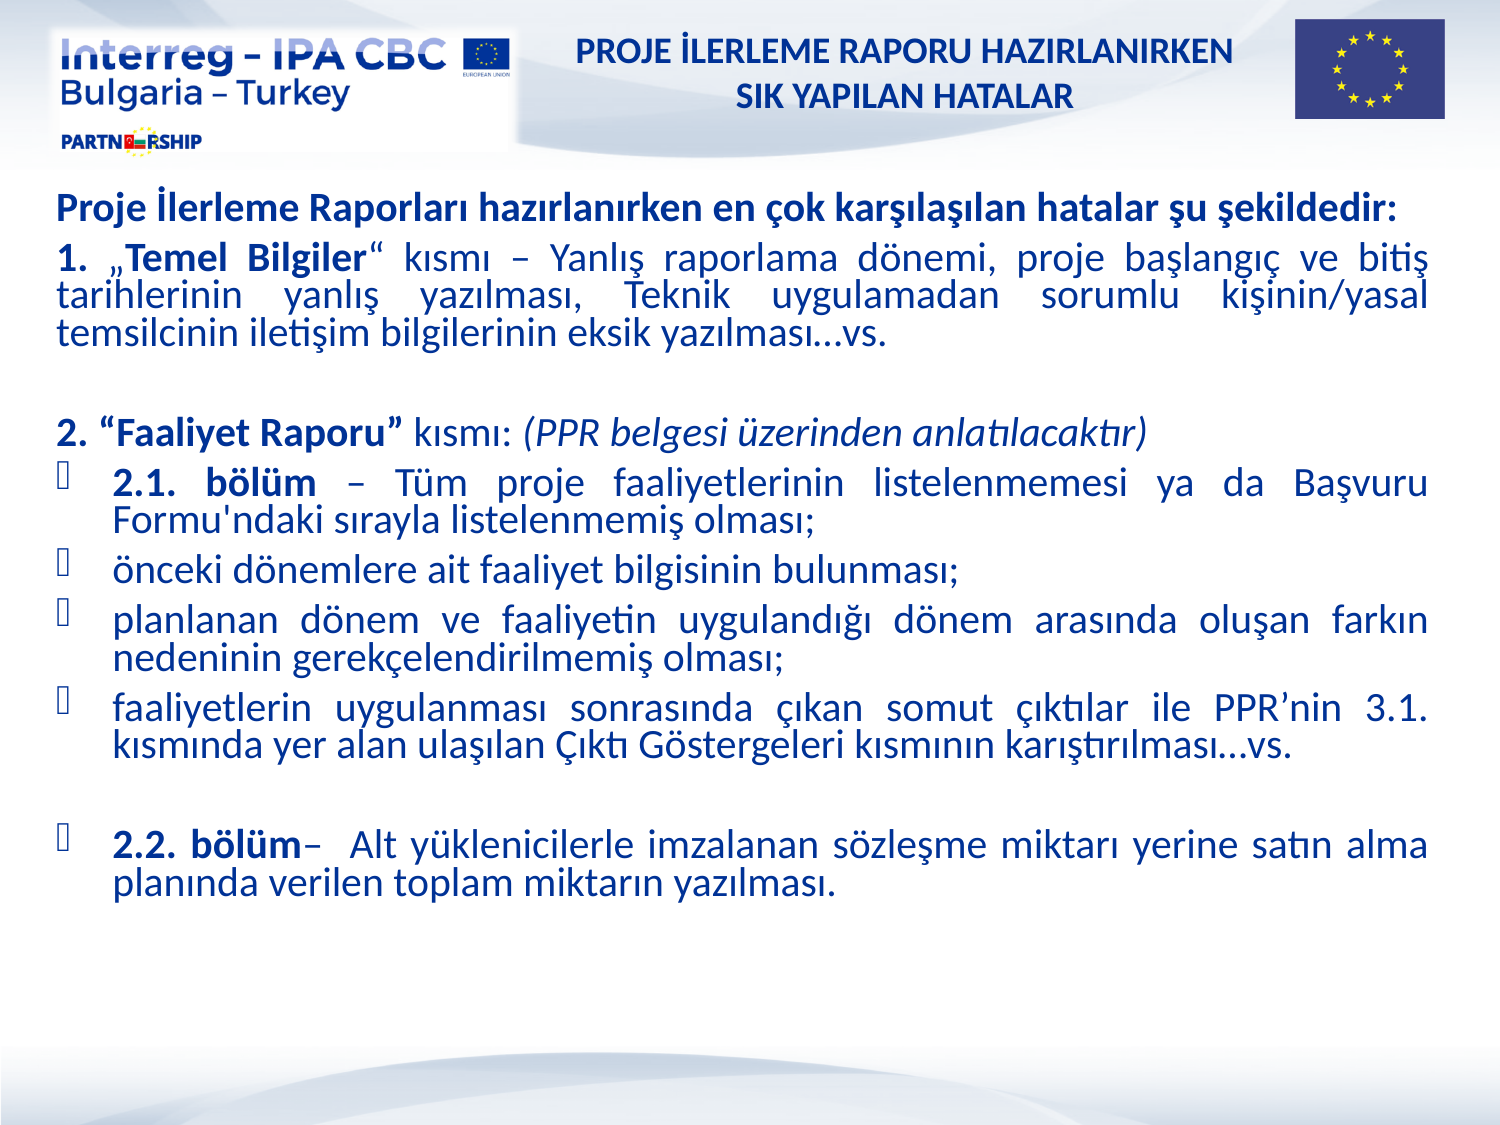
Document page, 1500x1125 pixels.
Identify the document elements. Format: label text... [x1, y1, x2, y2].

picture [0, 0, 1500, 170]
text_box Proje İlerleme Raporları hazırlanırken en çok karşılaşılan hatalar şu şekildedir: 1. „Temel Bilgiler“ kısmı – Yanlış raporlama dönemi, proje başlangıç ve bitiş tarihlerinin yanlış yazılması, Teknik uygulamadan sorumlu kişinin/yasal temsilcinin iletişim bilgilerinin eksik yazılması…vs. 2. “Faaliyet Raporu” kısmı: (PPR belgesi üzerinden anlatılacaktır) 2.1. bölüm – Tüm proje faaliyetlerinin listelenmemesi ya da Başvuru Formu'ndaki sırayla listelenmemiş olması; önceki dönemlere ait faaliyet bilgisinin bulunması; planlanan dönem ve faaliyetin uygulandığı dönem arasında oluşan farkın nedeninin gerekçelendirilmemiş olması; faaliyetlerin uygulanması sonrasında çıkan somut çıktılar ile PPR’nin 3.1. kısmında yer alan ulaşılan Çıktı Göstergeleri kısmının karıştırılması…vs. 2.2. bölüm– Alt yüklenicilerle imzalanan sözleşme miktarı yerine satın alma planında verilen toplam miktarın yazılması. [41, 184, 1445, 1045]
picture [0, 1046, 1500, 1125]
